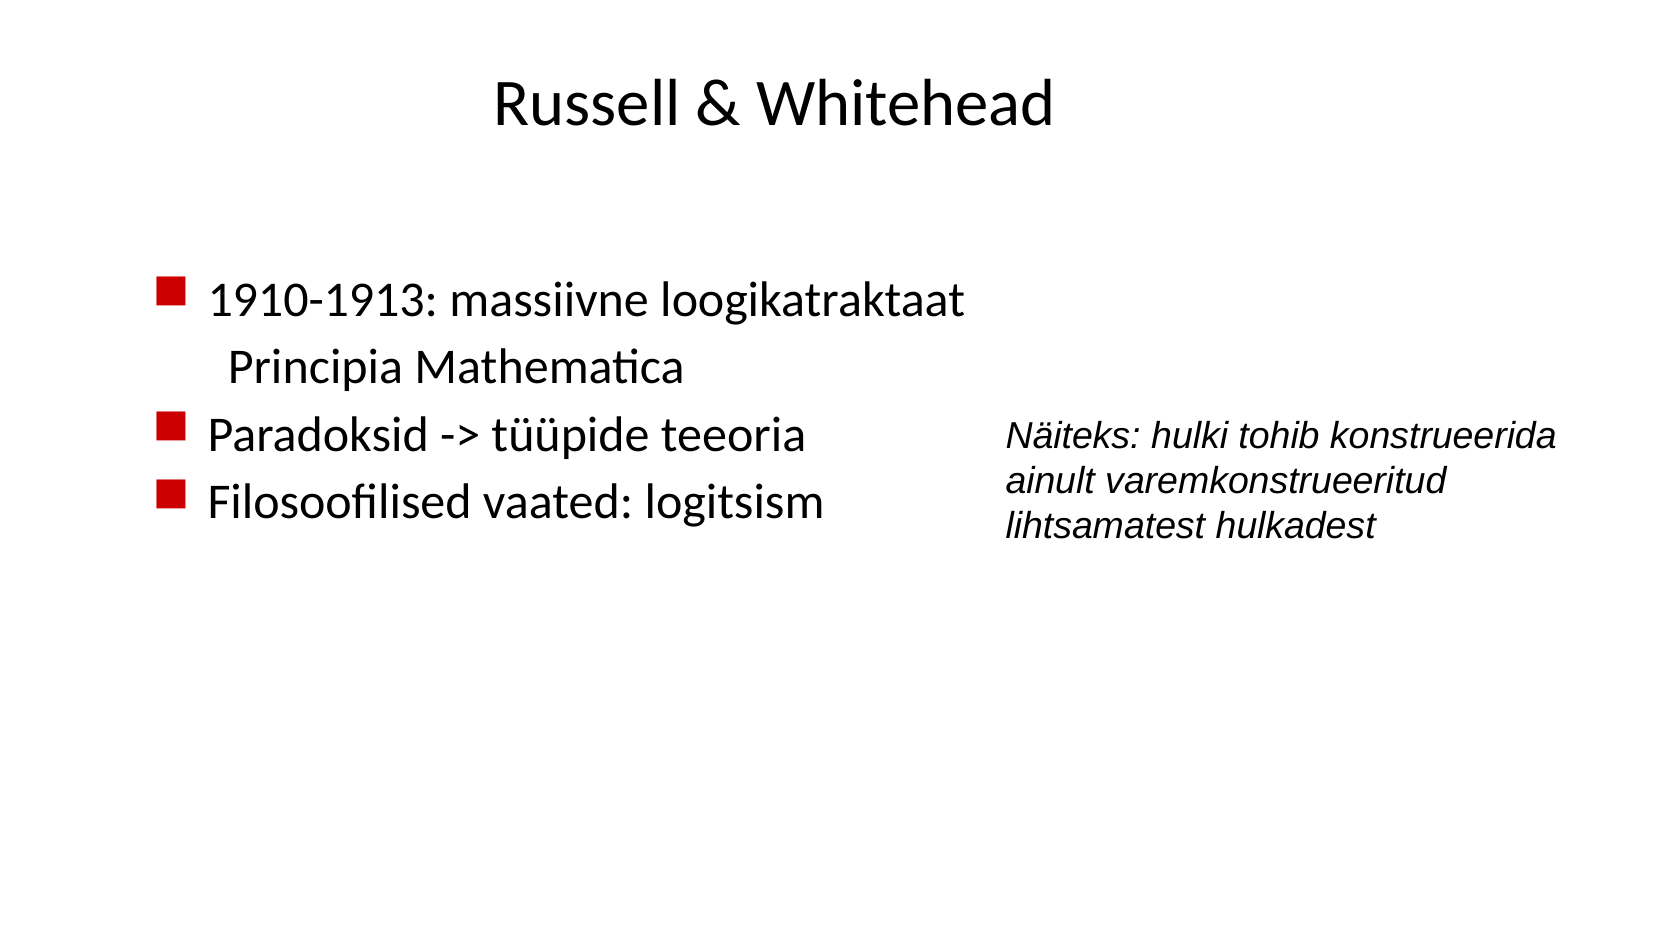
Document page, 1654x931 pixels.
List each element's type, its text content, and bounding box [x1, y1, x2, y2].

title Russell & Whitehead [137, 0, 1413, 100]
text_box Näiteks: hulki tohib konstrueerida ainult varemkonstrueeritud lihtsamatest hulkadest [990, 403, 1572, 553]
list 1910-1913: massiivne loogikatraktaat Principia Mathematica Paradoksid -> tüüpide teeoria Filosoofilised vaated: logitsism [137, 125, 1425, 931]
